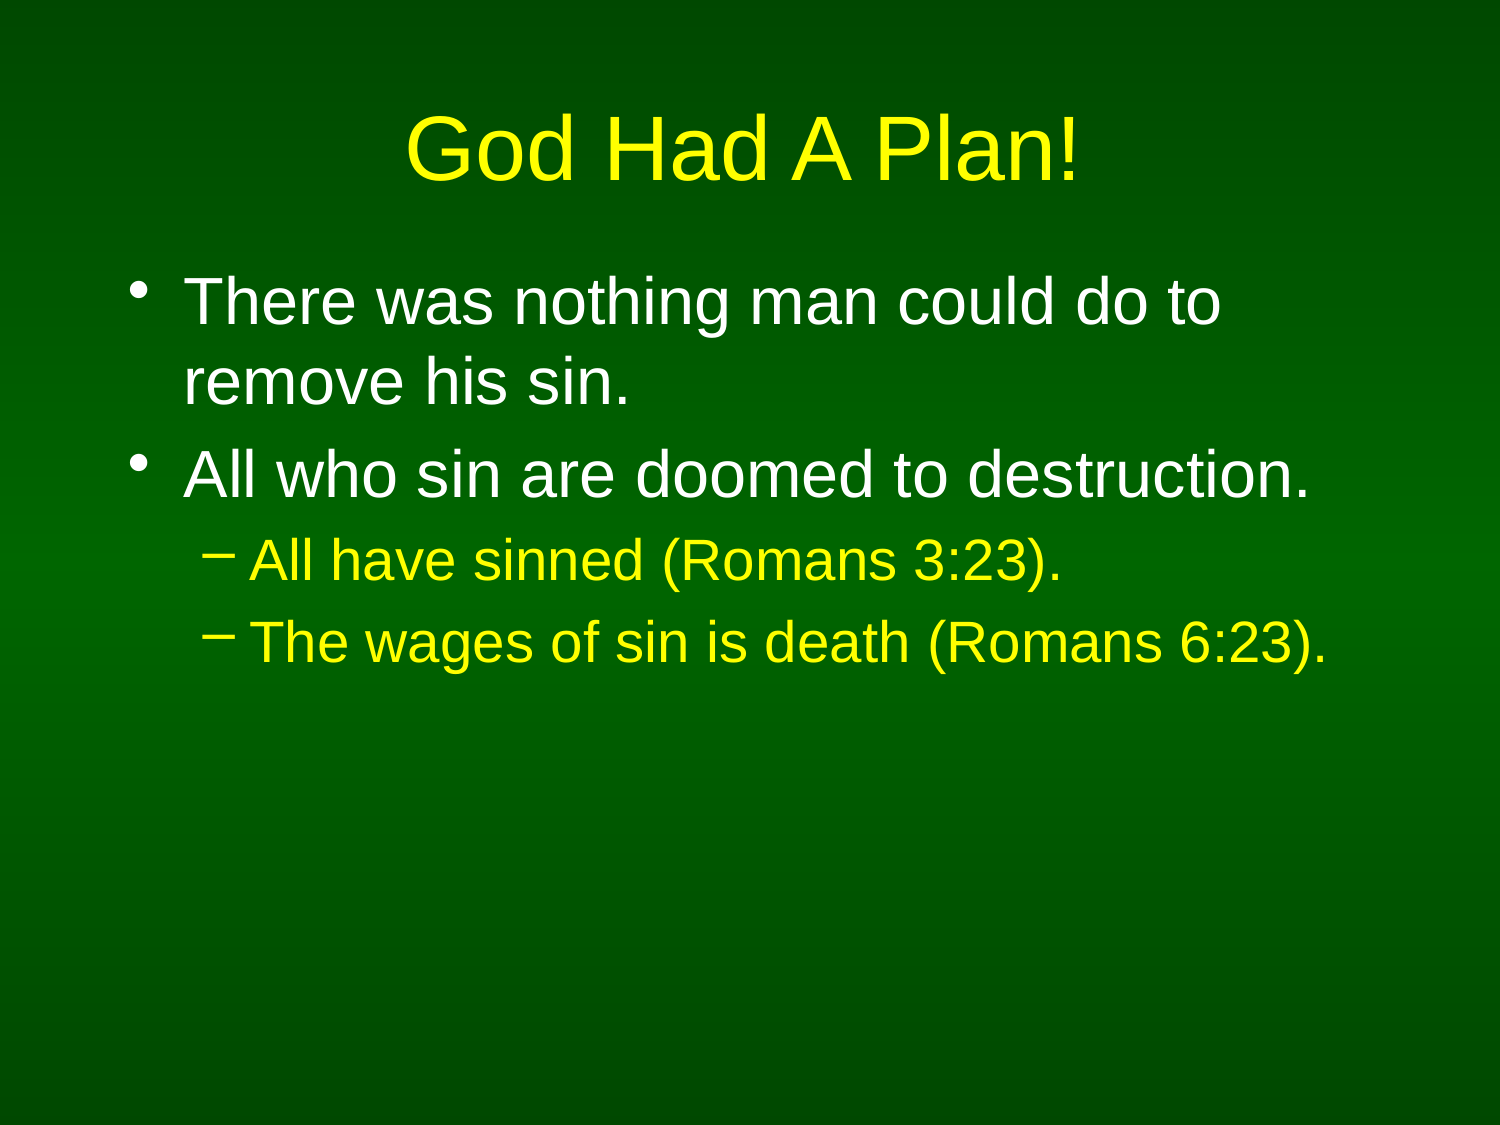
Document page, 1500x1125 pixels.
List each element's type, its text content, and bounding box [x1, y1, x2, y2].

list There was nothing man could do to remove his sin. All who sin are doomed to destruction. All have sinned (Romans 3:23). The wages of sin is death (Romans 6:23). [112, 249, 1463, 1013]
title God Had A Plan! [50, 50, 1438, 238]
